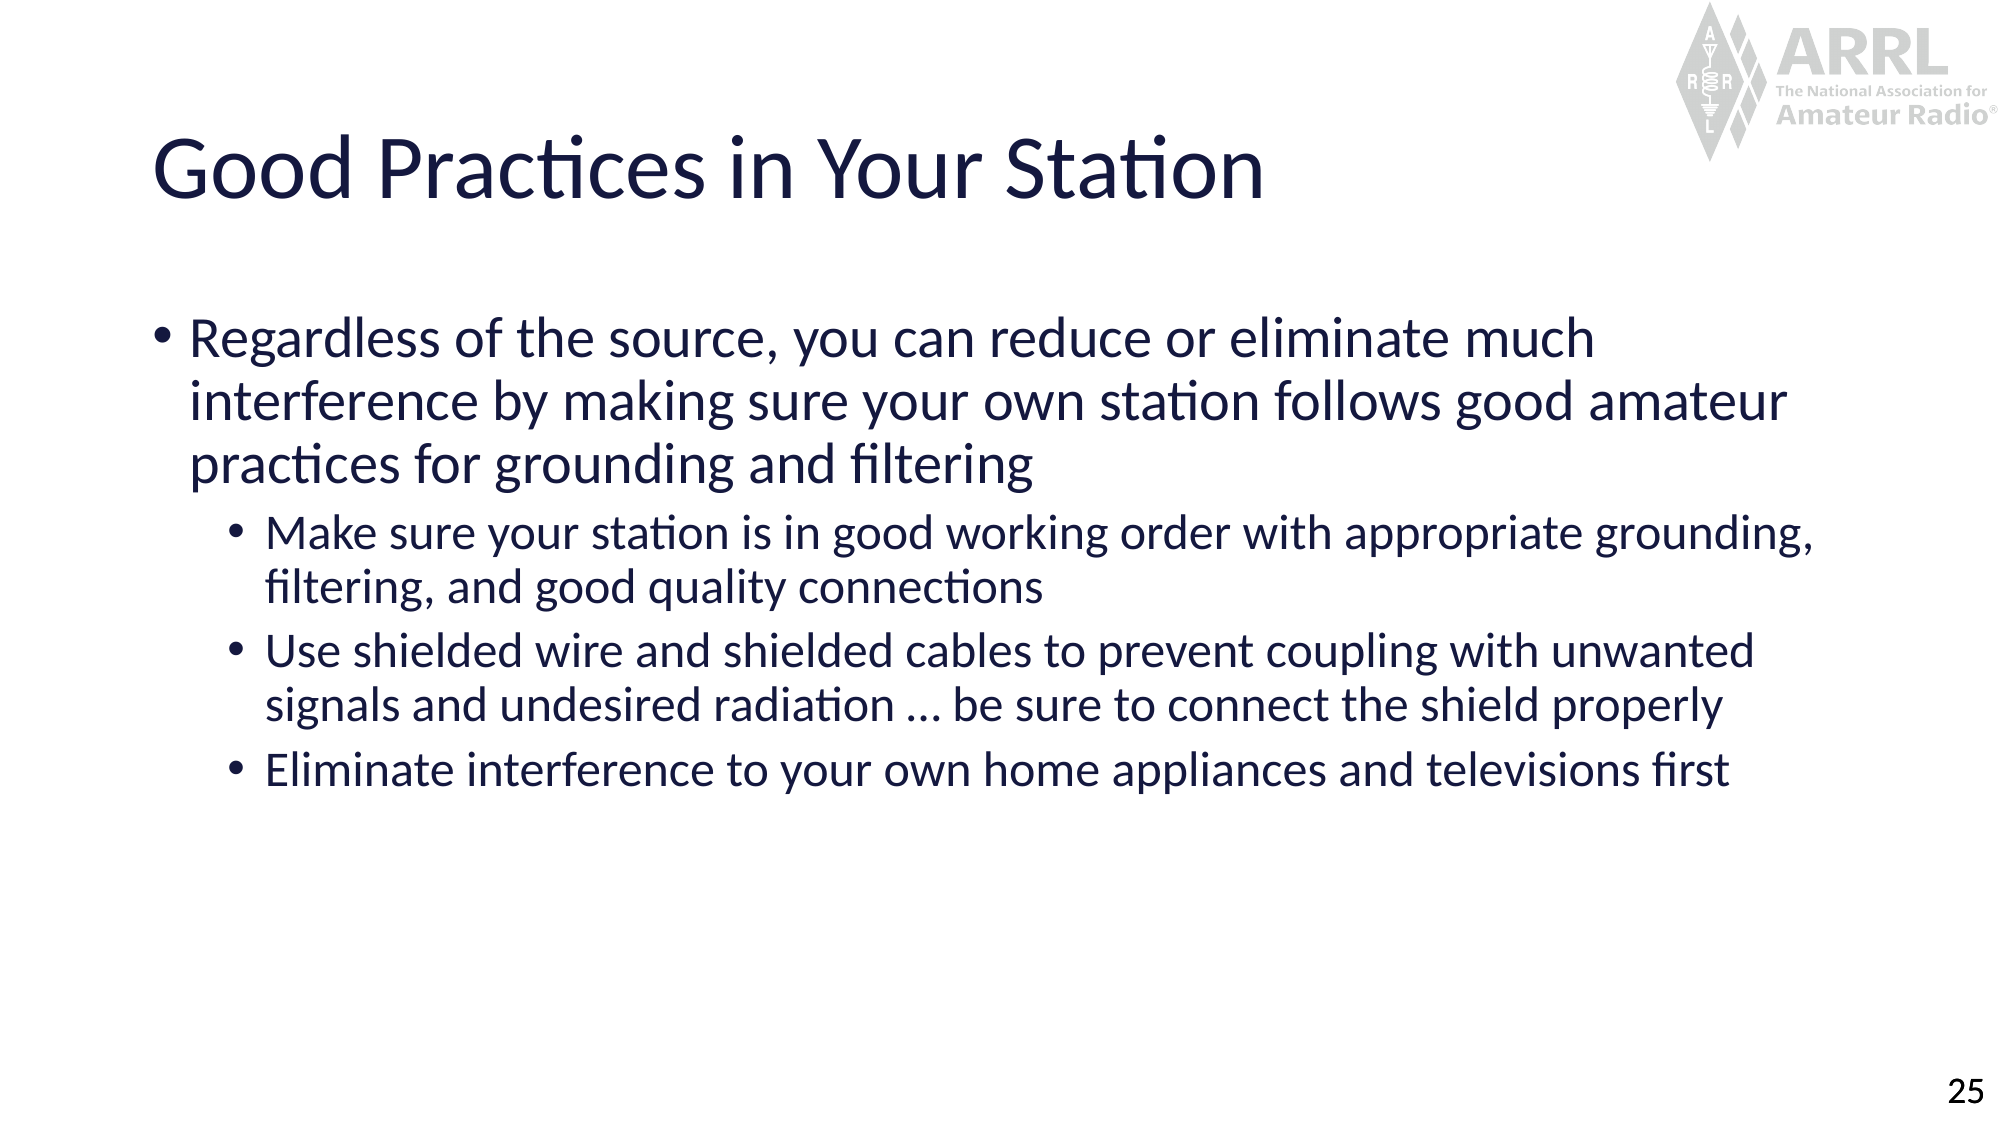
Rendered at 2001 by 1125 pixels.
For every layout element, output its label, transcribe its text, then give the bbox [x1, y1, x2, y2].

picture [1674, 0, 2000, 164]
title Good Practices in Your Station [137, 59, 1863, 278]
list Regardless of the source, you can reduce or eliminate much interference by making sure your own station follows good amateur practices for grounding and filtering Make sure your station is in good working order with appropriate grounding, filtering, and good quality connections Use shielded wire and shielded cables to prevent coupling with unwanted signals and undesired radiation … be sure to connect the shield properly Eliminate interference to your own home appliances and televisions first [137, 299, 1863, 1014]
